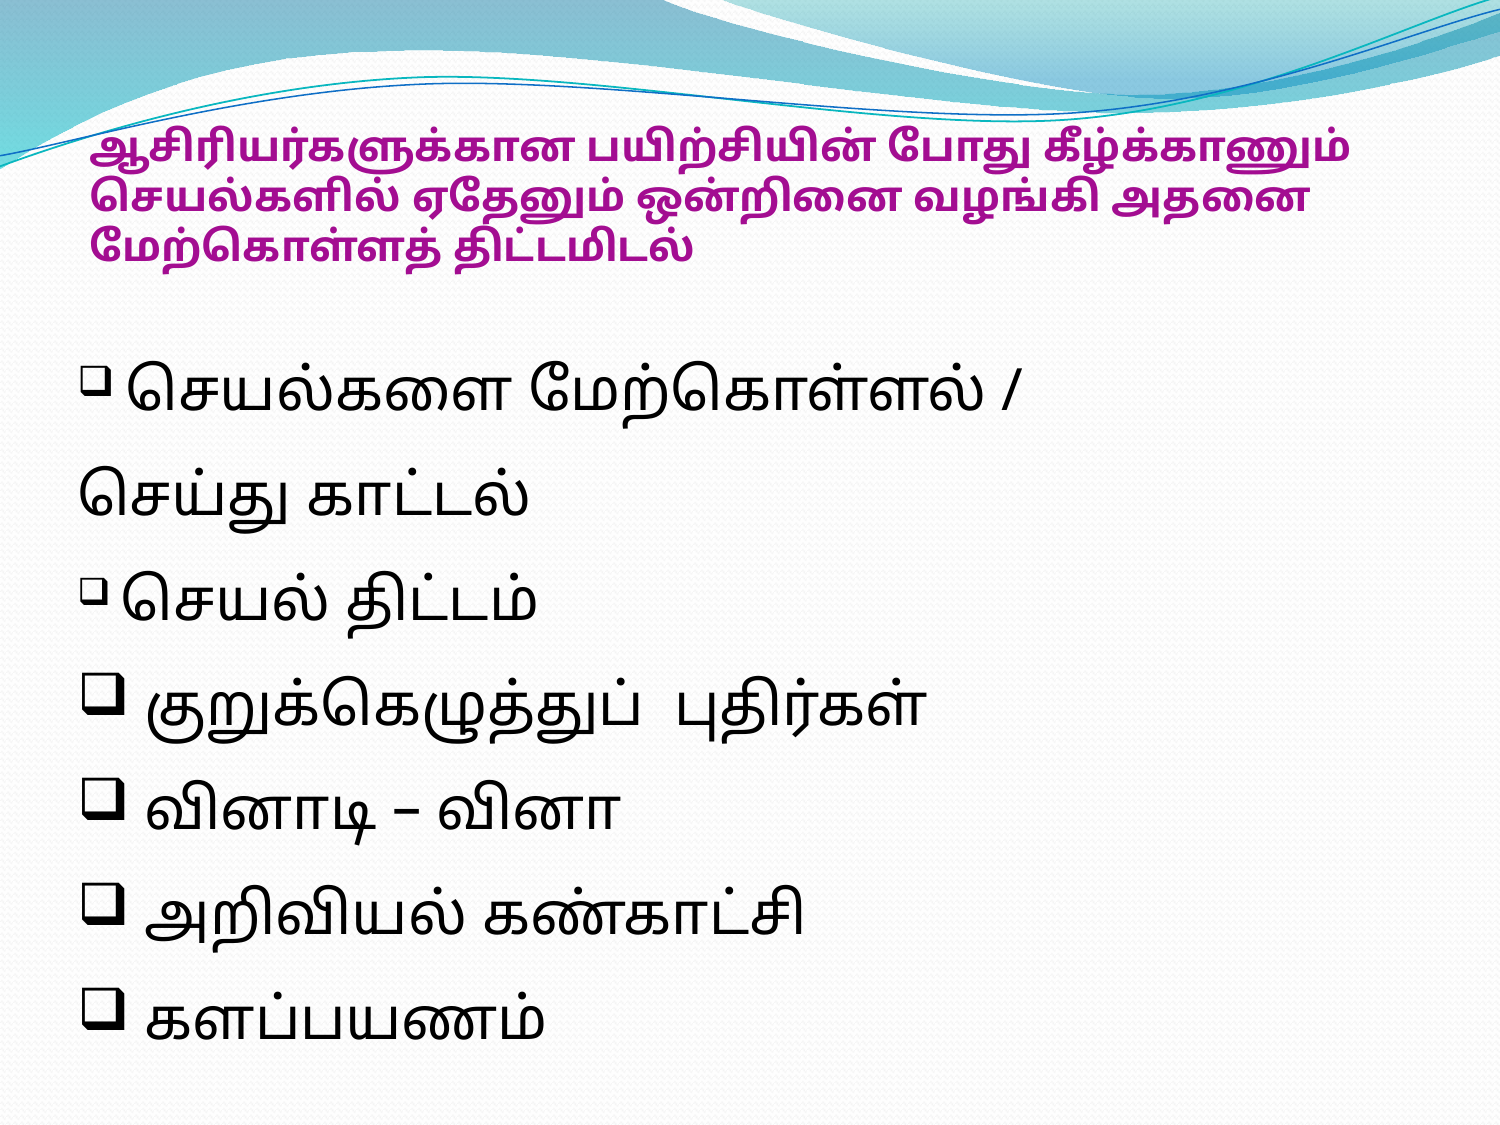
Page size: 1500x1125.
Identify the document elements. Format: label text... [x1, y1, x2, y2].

text_box ஆசிரியர்களுக்கான பயிற்சியின் போது கீழ்க்காணும் செயல்களில் ஏதேனும் ஒன்றினை வழங்கி அதனை மேற்கொள்ளத் திட்டமிடல் [75, 112, 1475, 278]
text_box செயல்களை மேற்கொள்ளல் / செய்து காட்டல் செயல் திட்டம் குறுக்கெழுத்துப் புதிர்கள் வினாடி – வினா அறிவியல் கண்காட்சி களப்பயணம் [62, 309, 1275, 1125]
